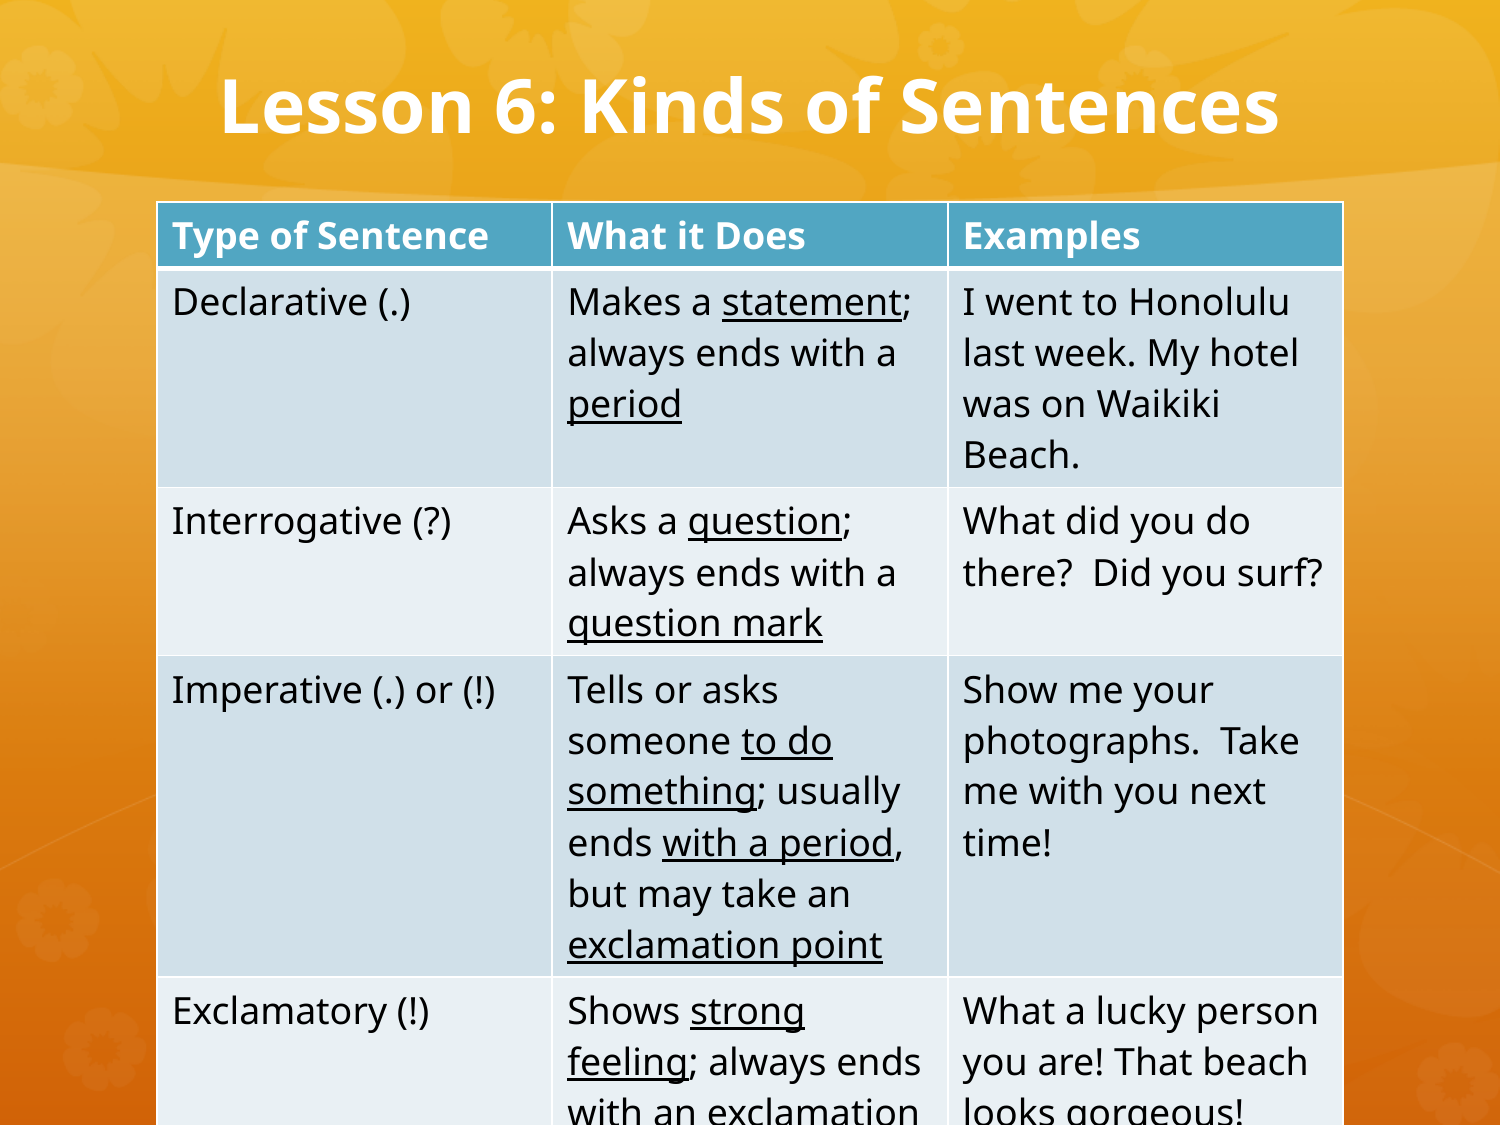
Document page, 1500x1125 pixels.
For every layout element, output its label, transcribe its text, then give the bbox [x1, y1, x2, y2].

table_header What it Does [553, 203, 947, 266]
table_cell Exclamatory (!) [158, 978, 551, 1125]
table_cell What a lucky person you are! That beach looks gorgeous! [949, 978, 1342, 1125]
table_cell Shows strong feeling; always ends with an exclamation point [553, 978, 947, 1125]
table_cell Imperative (.) or (!) [158, 656, 551, 976]
table_cell Asks a question; always ends with a question mark [553, 488, 947, 655]
table_cell Interrogative (?) [158, 488, 551, 655]
table_cell I went to Honolulu last week. My hotel was on Waikiki Beach. [949, 271, 1342, 487]
table_cell Show me your photographs. Take me with you next time! [949, 656, 1342, 976]
table_header Examples [949, 203, 1342, 266]
table_header Type of Sentence [158, 203, 551, 266]
title Lesson 6: Kinds of Sentences [127, 14, 1372, 203]
picture [0, 0, 1500, 1125]
table_cell What did you do there? Did you surf? [949, 488, 1342, 655]
table_cell Declarative (.) [158, 271, 551, 487]
table_cell Makes a statement; always ends with a period [553, 271, 947, 487]
table_cell Tells or asks someone to do something; usually ends with a period, but may take an exclamation point [553, 656, 947, 976]
